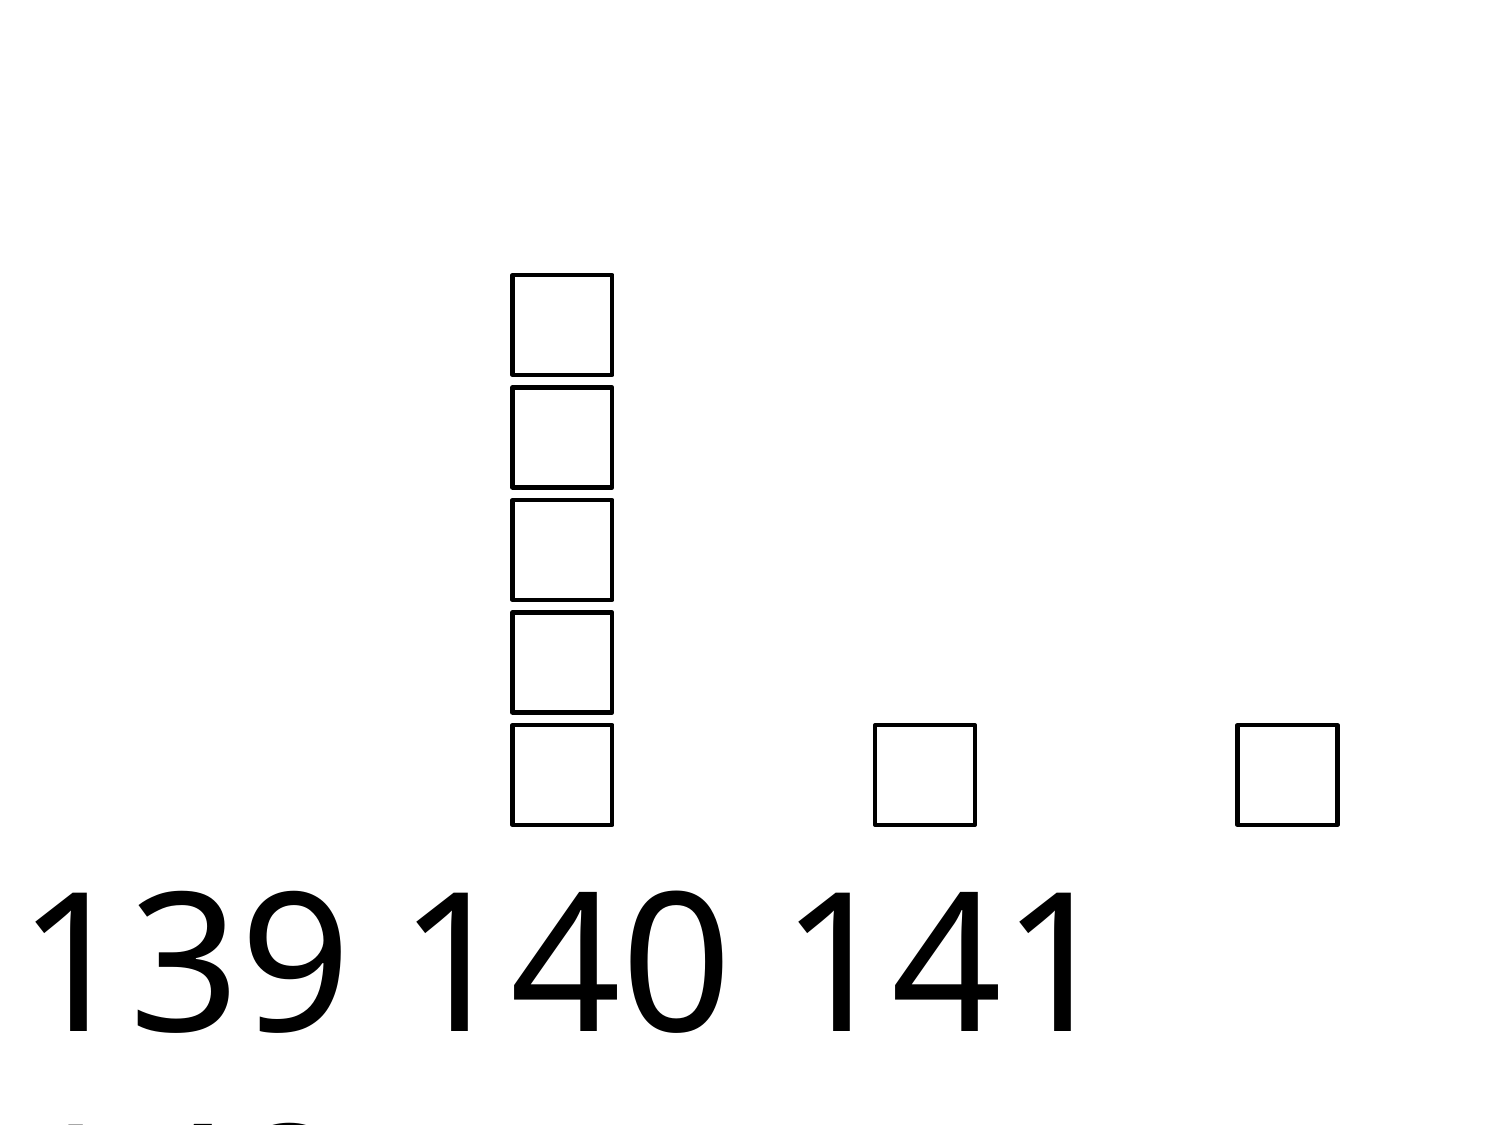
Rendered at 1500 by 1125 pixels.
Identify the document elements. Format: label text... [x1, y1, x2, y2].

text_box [512, 274, 613, 826]
text_box 139 140 141 142 [0, 829, 1500, 1125]
text_box [1235, 723, 1340, 827]
text_box [873, 723, 977, 827]
